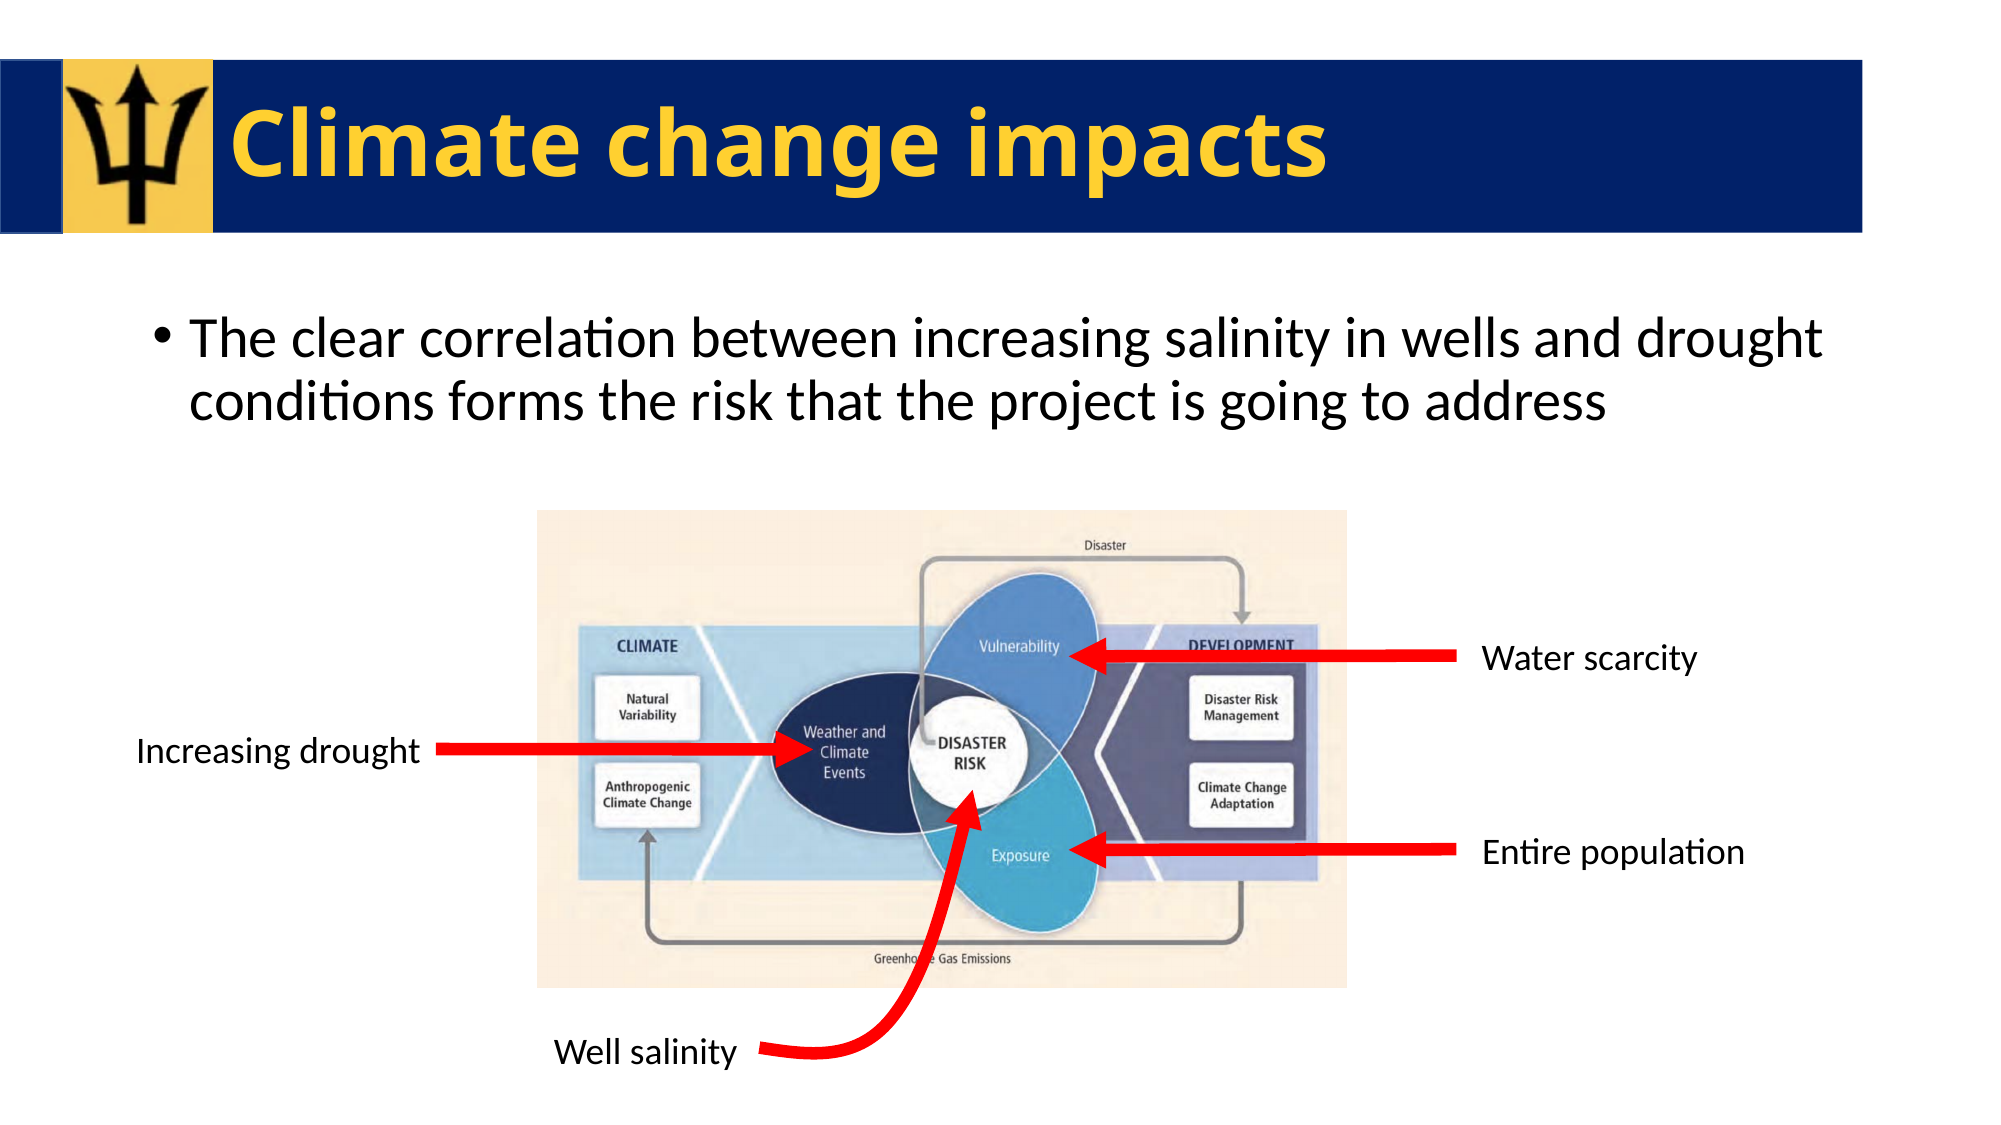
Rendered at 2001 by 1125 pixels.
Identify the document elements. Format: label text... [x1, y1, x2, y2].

title Climate change impacts [213, 59, 1863, 233]
picture [63, 59, 213, 233]
list The clear correlation between increasing salinity in wells and drought conditions forms the risk that the project is going to address [137, 299, 1863, 1014]
text_box Water scarcity [1466, 626, 1714, 686]
text_box [759, 989, 912, 1055]
text_box Well salinity [538, 1019, 753, 1080]
text_box Entire population [1467, 819, 1761, 880]
picture [537, 510, 1347, 989]
text_box Increasing drought [121, 719, 436, 779]
